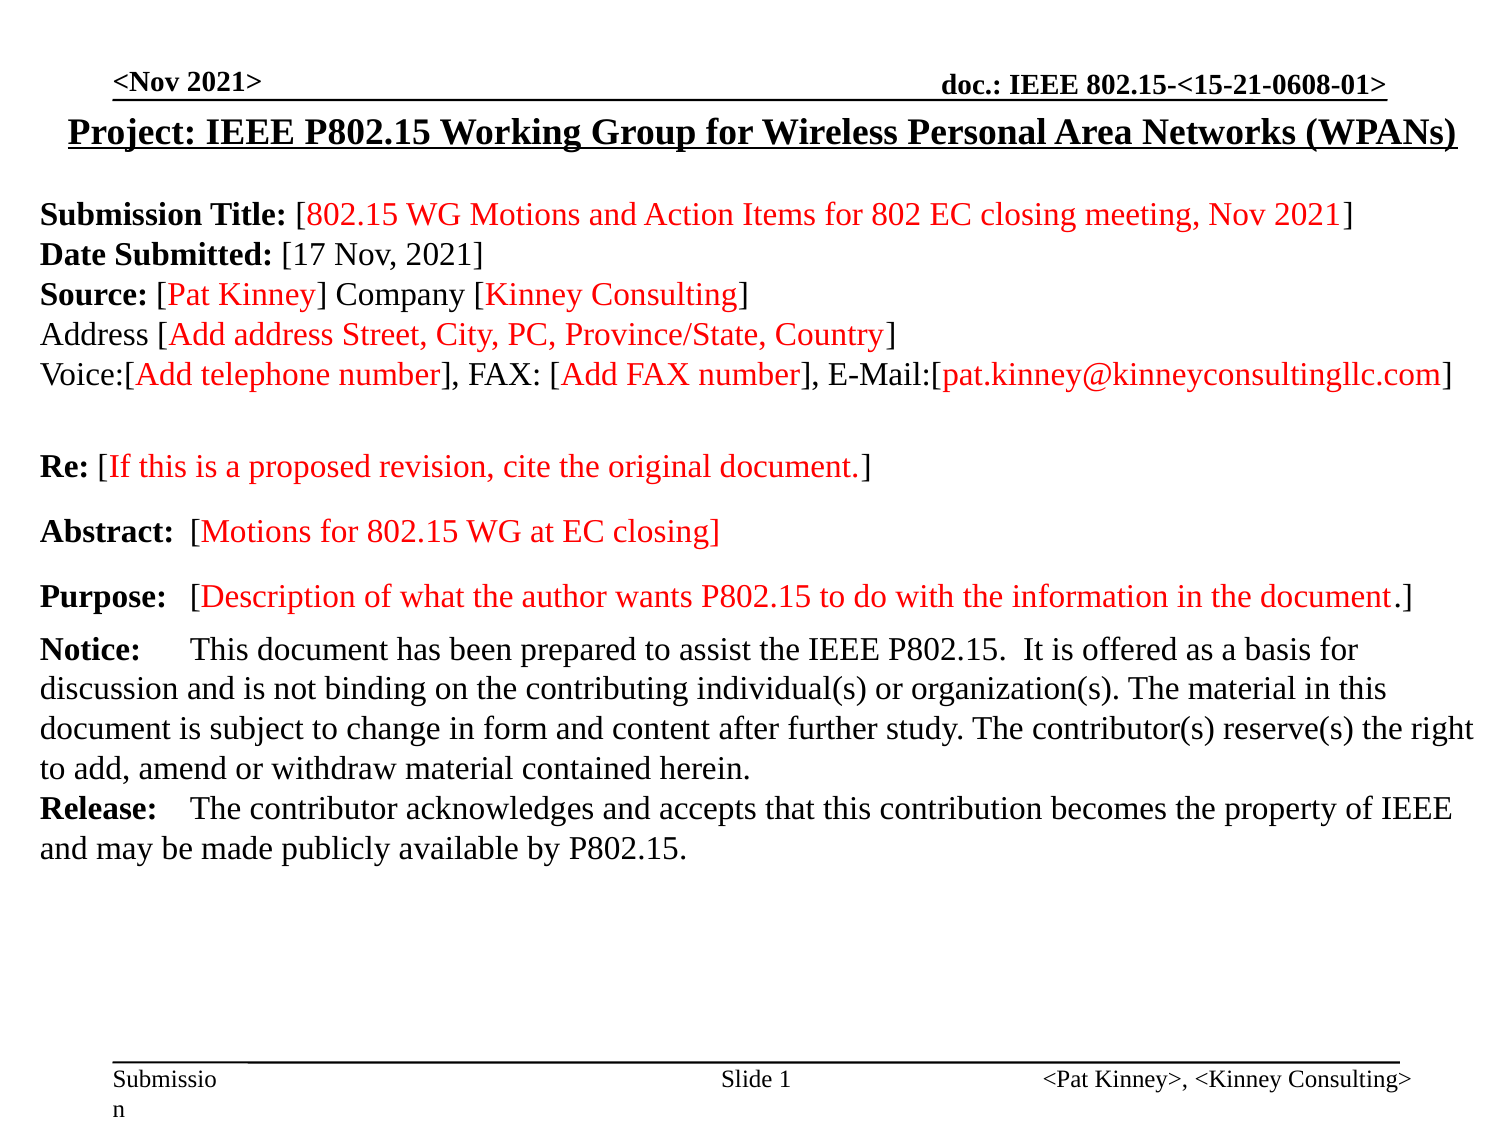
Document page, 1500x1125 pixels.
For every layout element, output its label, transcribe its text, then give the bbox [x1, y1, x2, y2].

footer <Pat Kinney>, <Kinney Consulting> [900, 1062, 1413, 1093]
text_box Project: IEEE P802.15 Working Group for Wireless Personal Area Networks (WPANs) Submission Title: [802.15 WG Motions and Action Items for 802 EC closing meeting, Nov 2021] Date Submitted: [17 Nov, 2021] Source: [Pat Kinney] Company [Kinney Consulting] Address [Add address Street, City, PC, Province/State, Country] Voice:[Add telephone number], FAX: [Add FAX number], E-Mail:[pat.kinney@kinneyconsultingllc.com] Re: [If this is a proposed revision, cite the original document.] Abstract: [Motions for 802.15 WG at EC closing] Purpose: [Description of what the author wants P802.15 to do with the information in the document.] Notice: This document has been prepared to assist the IEEE P802.15. It is offered as a basis for discussion and is not binding on the contributing individual(s) or organization(s). The material in this document is subject to change in form and content after further study. The contributor(s) reserve(s) the right to add, amend or withdraw material contained herein. Release: The contributor acknowledges and accepts that this contribution becomes the property of IEEE and may be made publicly available by P802.15. [24, 99, 1500, 874]
slide_number Slide 1 [712, 1062, 800, 1093]
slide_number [112, 62, 375, 98]
